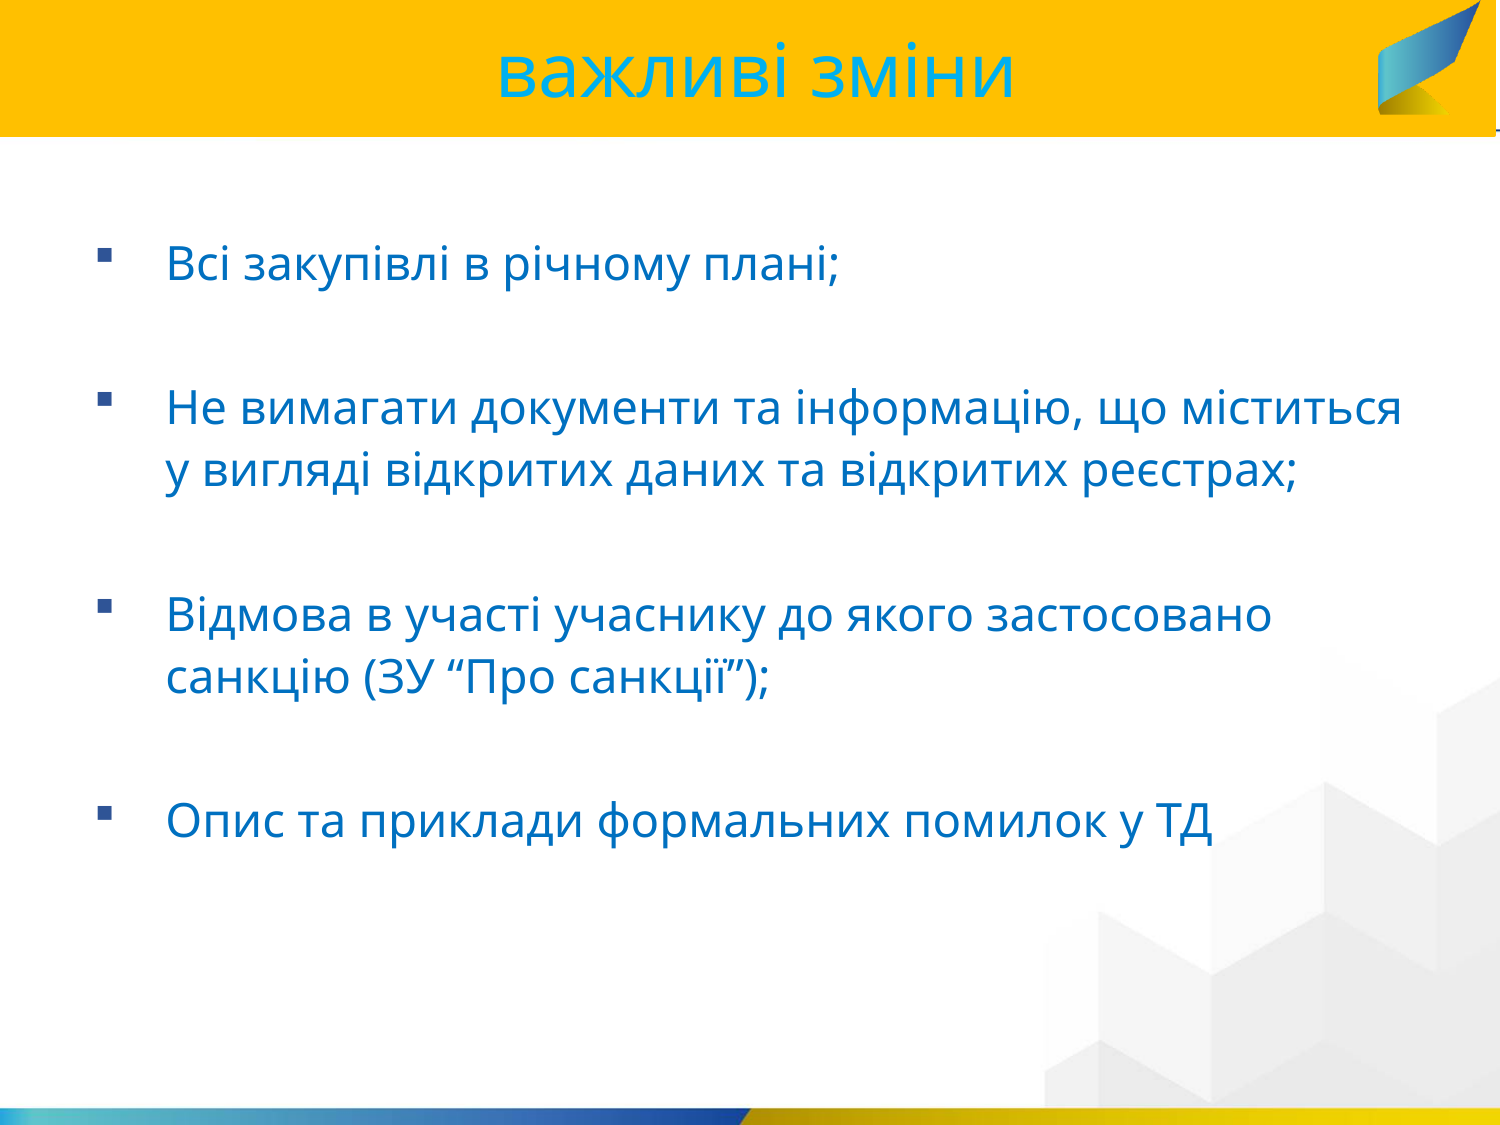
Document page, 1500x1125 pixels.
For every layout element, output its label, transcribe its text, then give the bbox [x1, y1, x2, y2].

picture [1375, 0, 1483, 117]
title важливі зміни [0, 0, 1496, 137]
picture [0, 0, 1500, 1125]
list Всі закупівлі в річному плані; Не вимагати документи та інформацію, що міститься у вигляді відкритих даних та відкритих реєстрах; Відмова в участі учаснику до якого застосовано санкцію (ЗУ “Про санкції”); Опис та приклади формальних помилок у ТД [41, 219, 1423, 882]
